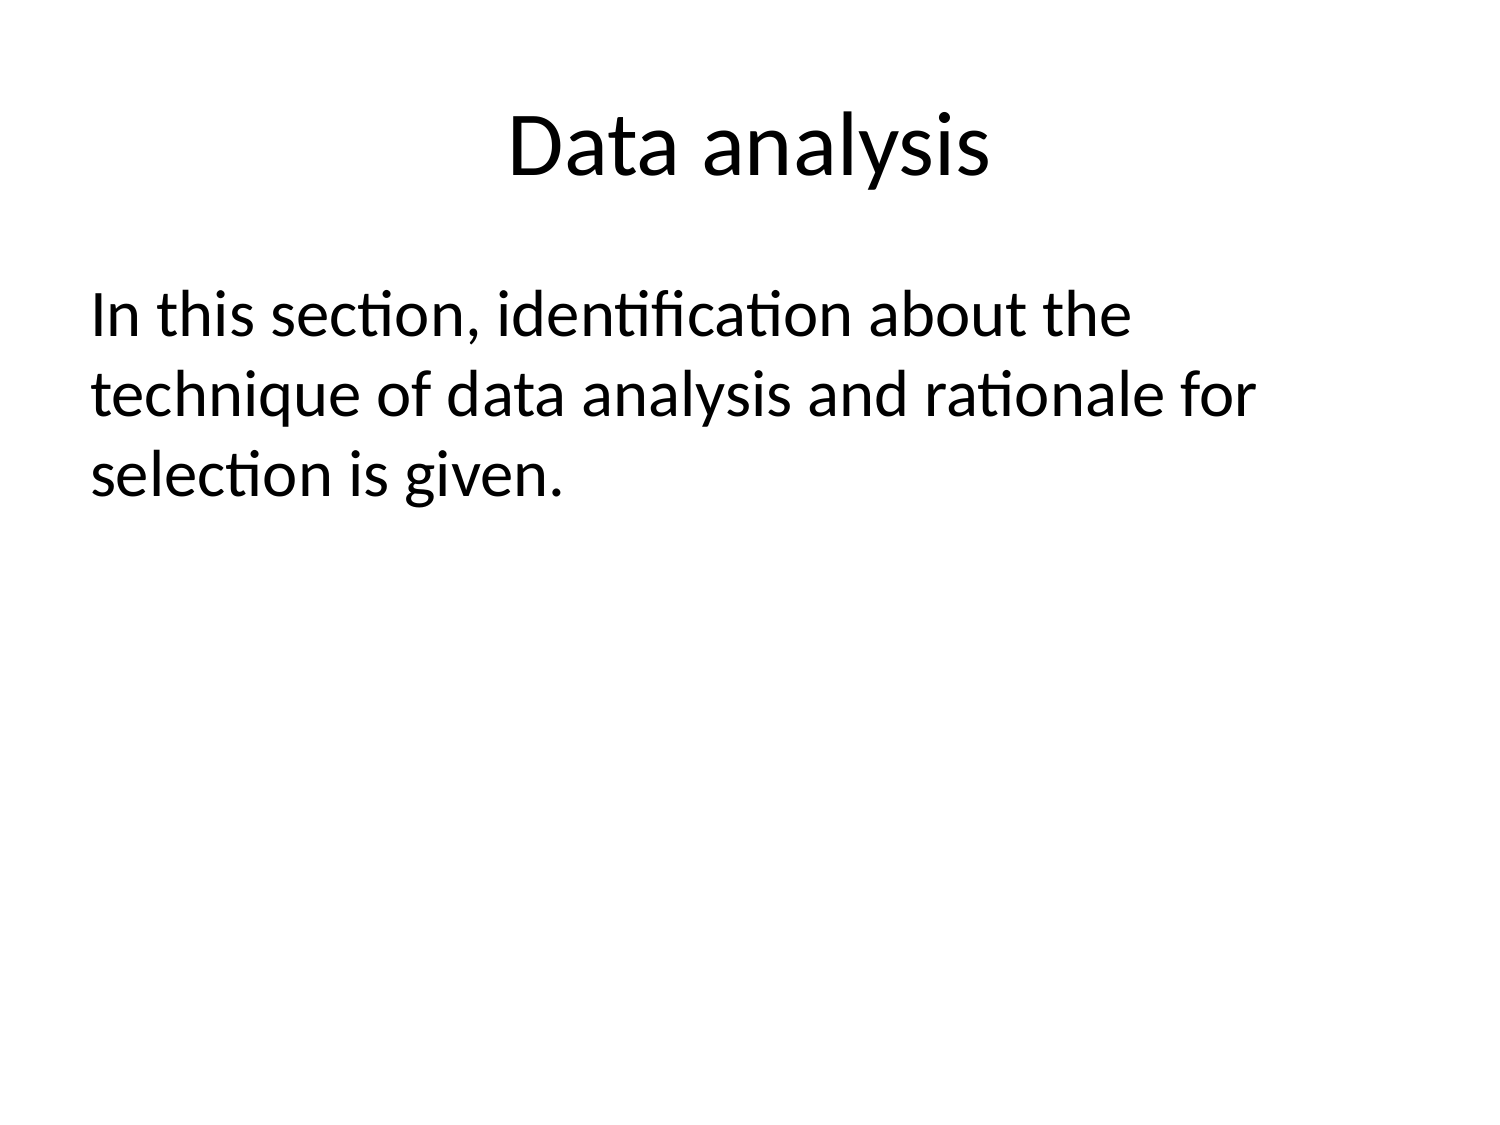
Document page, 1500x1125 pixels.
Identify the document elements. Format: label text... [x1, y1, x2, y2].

title Data analysis [75, 45, 1425, 233]
list In this section, identification about the technique of data analysis and rationale for selection is given. [75, 262, 1425, 1005]
